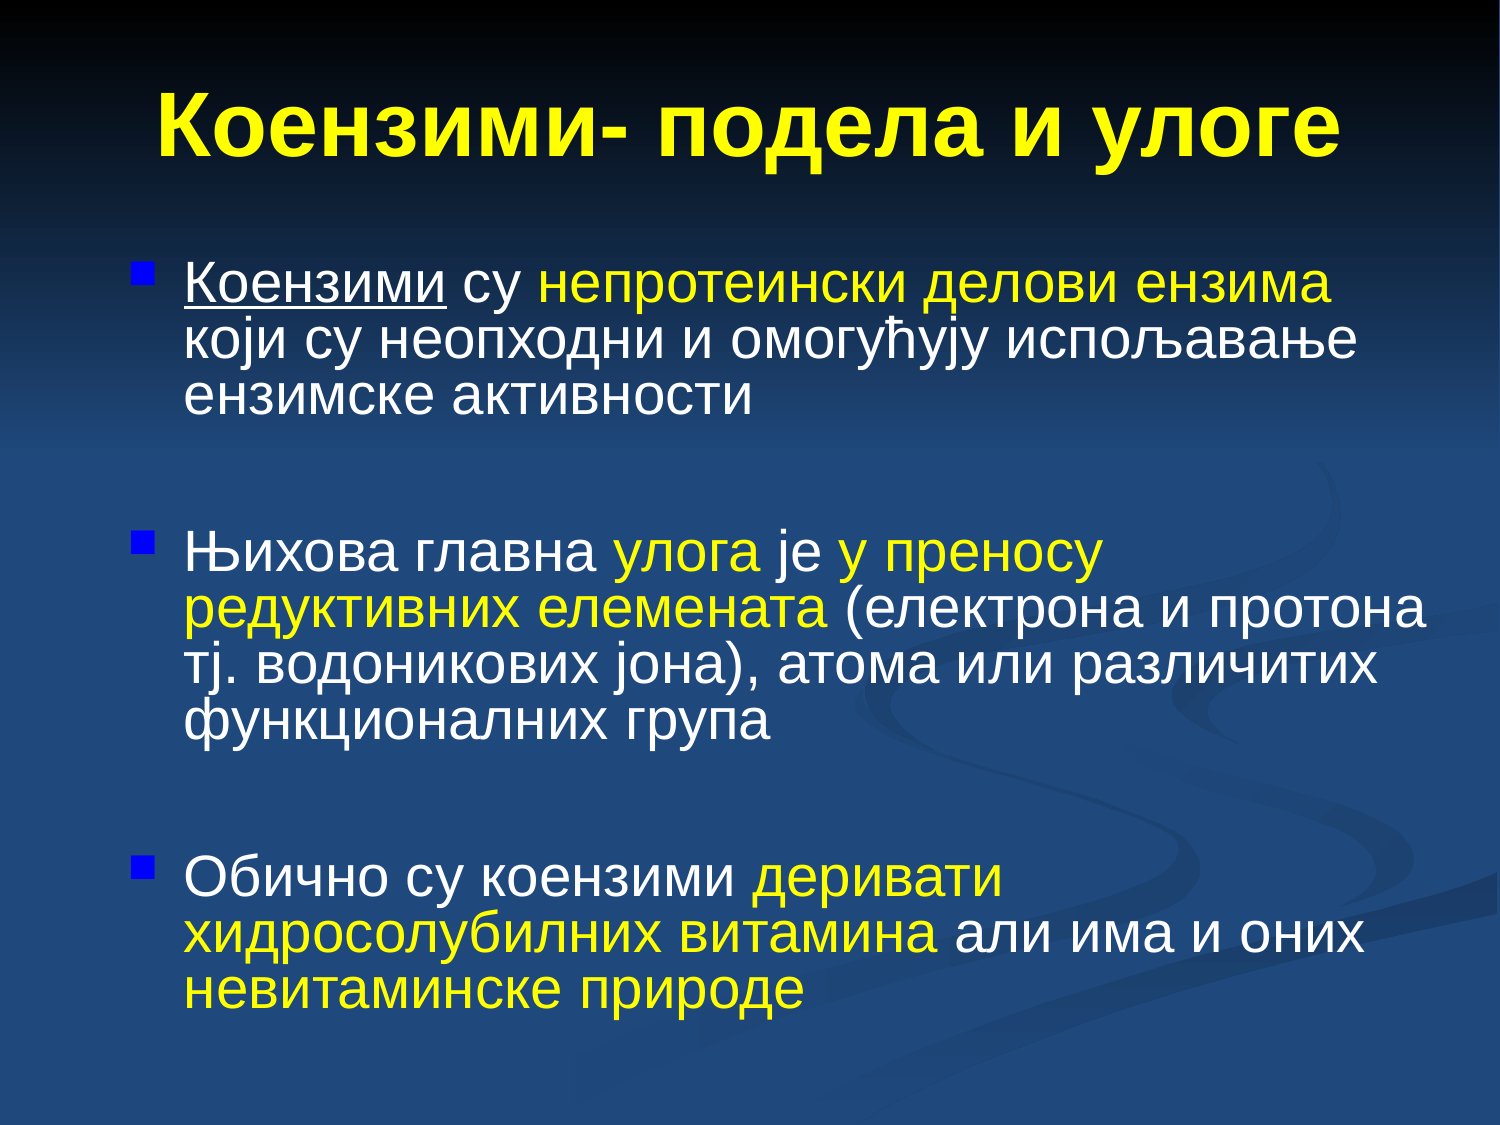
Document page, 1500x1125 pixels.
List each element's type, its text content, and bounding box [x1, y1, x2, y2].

list Коензими су непротеински делови ензима који су неопходни и омогућују испољавање ензимске активности Њихова главна улога је у преносу редуктивних елемената (електрона и протона тј. водоникових јона), атома или различитих функционалних група Обично су коензими деривати хидросолубилних витамина али има и оних невитаминске природе [112, 249, 1463, 1075]
title Коензими- подела и улоге [0, 2, 1500, 238]
